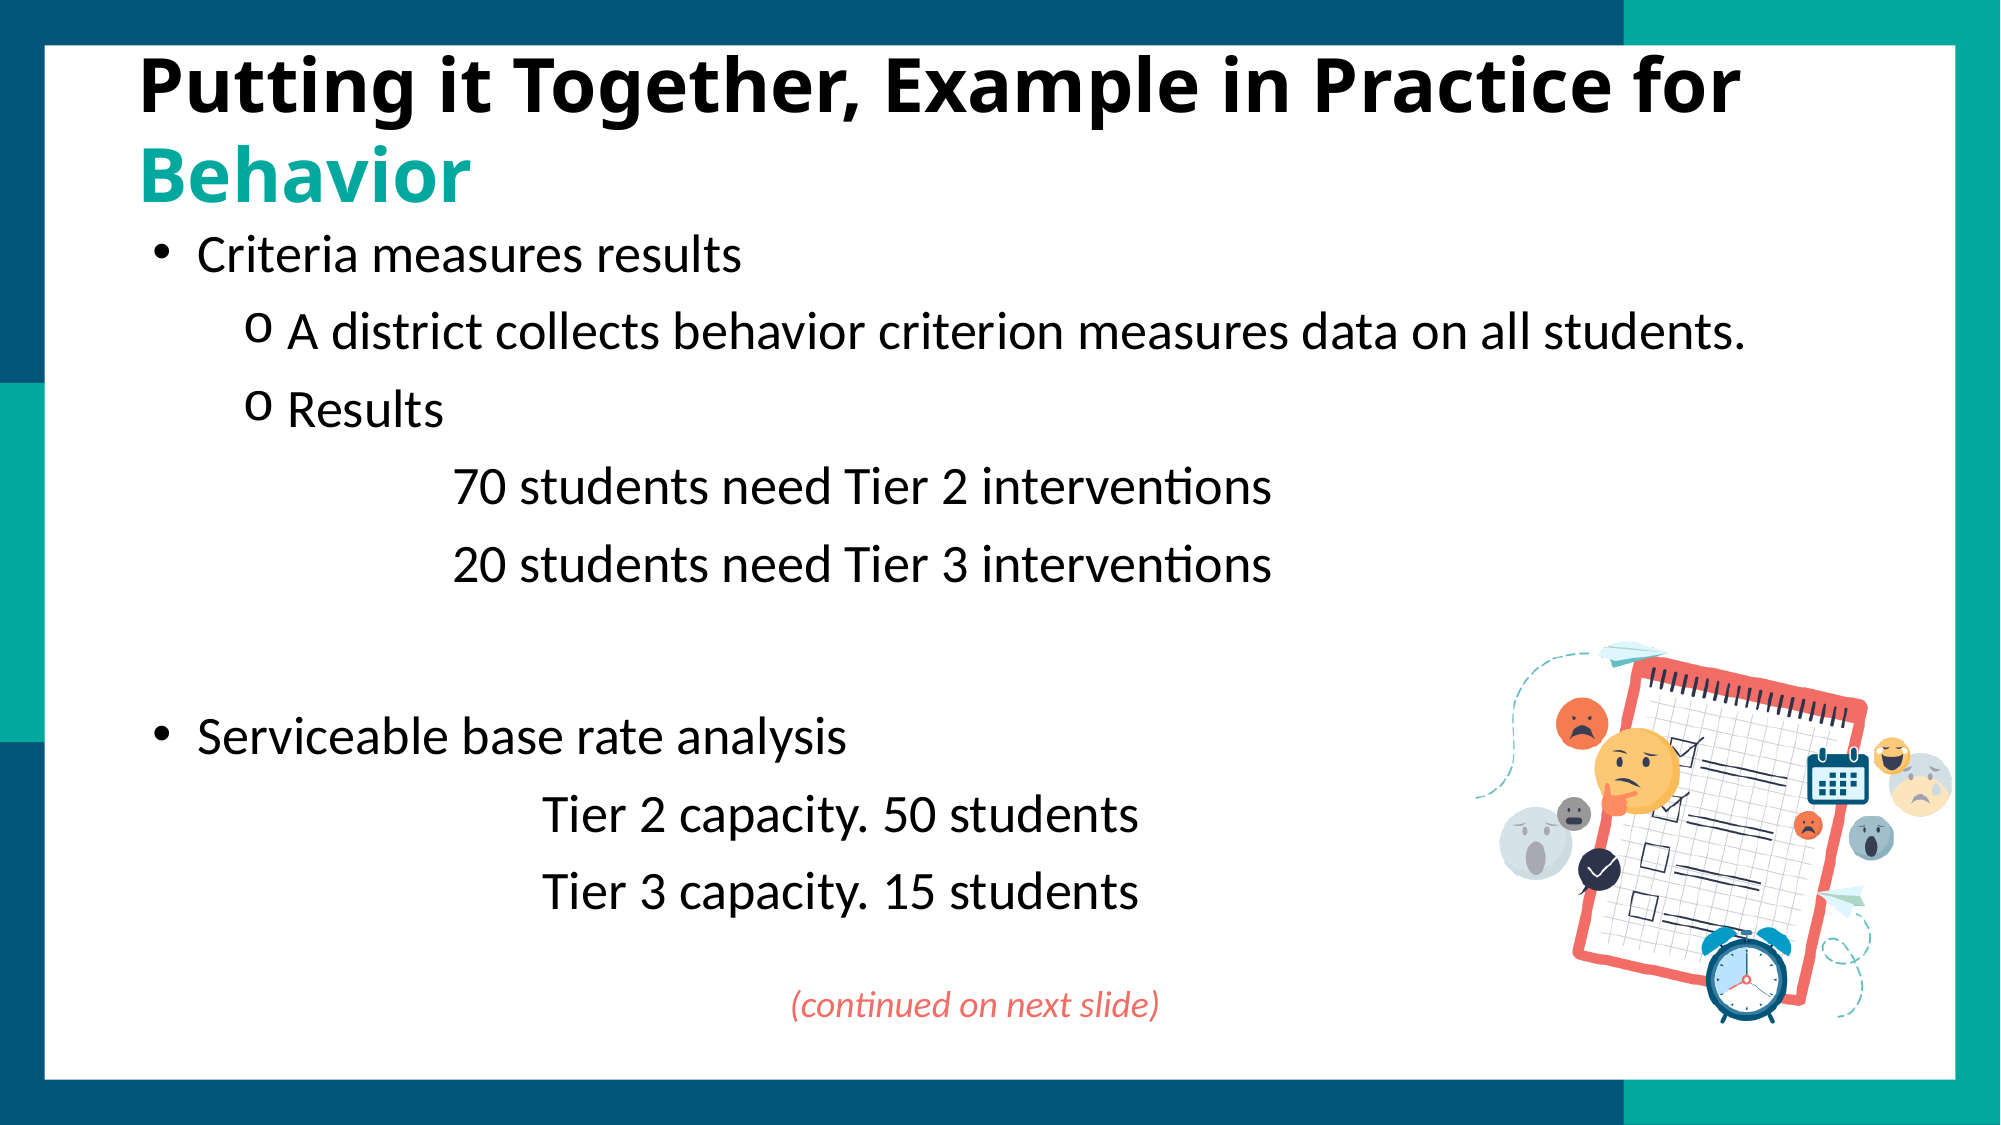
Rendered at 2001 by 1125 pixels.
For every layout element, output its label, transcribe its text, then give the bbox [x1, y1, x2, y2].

list Criteria measures results A district collects behavior criterion measures data on all students. Results 70 students need Tier 2 interventions 20 students need Tier 3 interventions Serviceable base rate analysis Tier 2 capacity. 50 students Tier 3 capacity. 15 students [137, 217, 1863, 931]
text_box (continued on next slide) [474, 972, 1474, 1033]
picture [1474, 638, 1952, 1034]
title Putting it Together, Example in Practice for Behavior [137, 59, 1952, 195]
